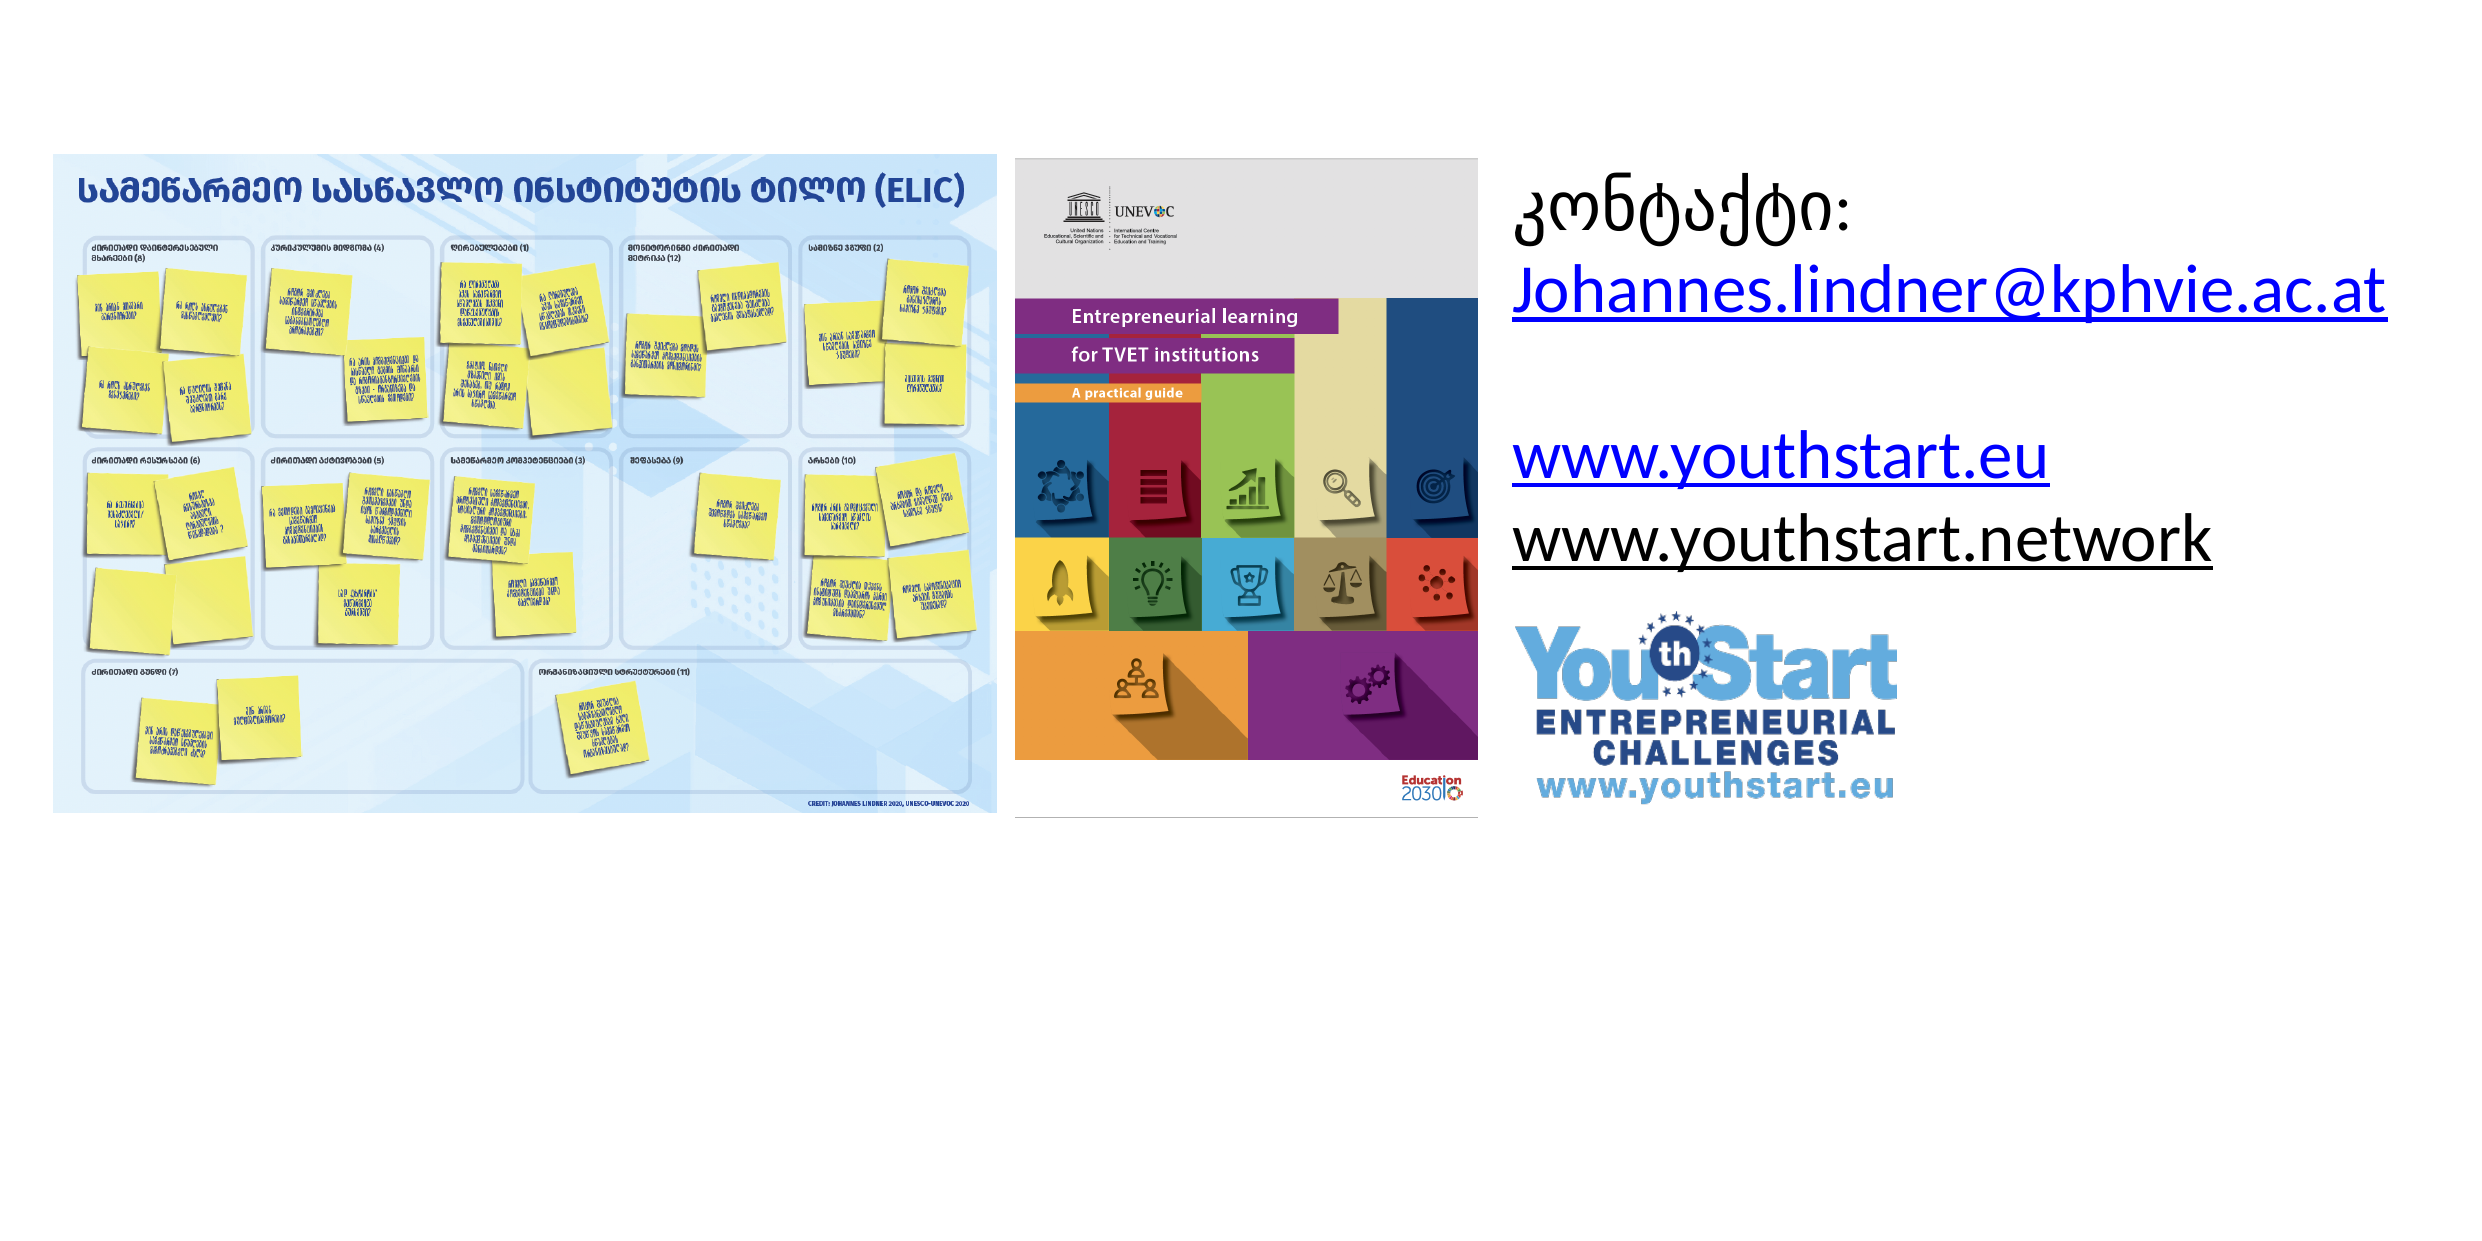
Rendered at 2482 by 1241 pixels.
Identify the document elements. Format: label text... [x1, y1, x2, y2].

text_box კონტაქტი: Johannes.lindner@kphvie.ac.at www.youthstart.eu www.youthstart.network [1497, 153, 2482, 831]
picture [1015, 158, 1479, 818]
picture [1515, 611, 1897, 812]
picture [52, 153, 997, 813]
